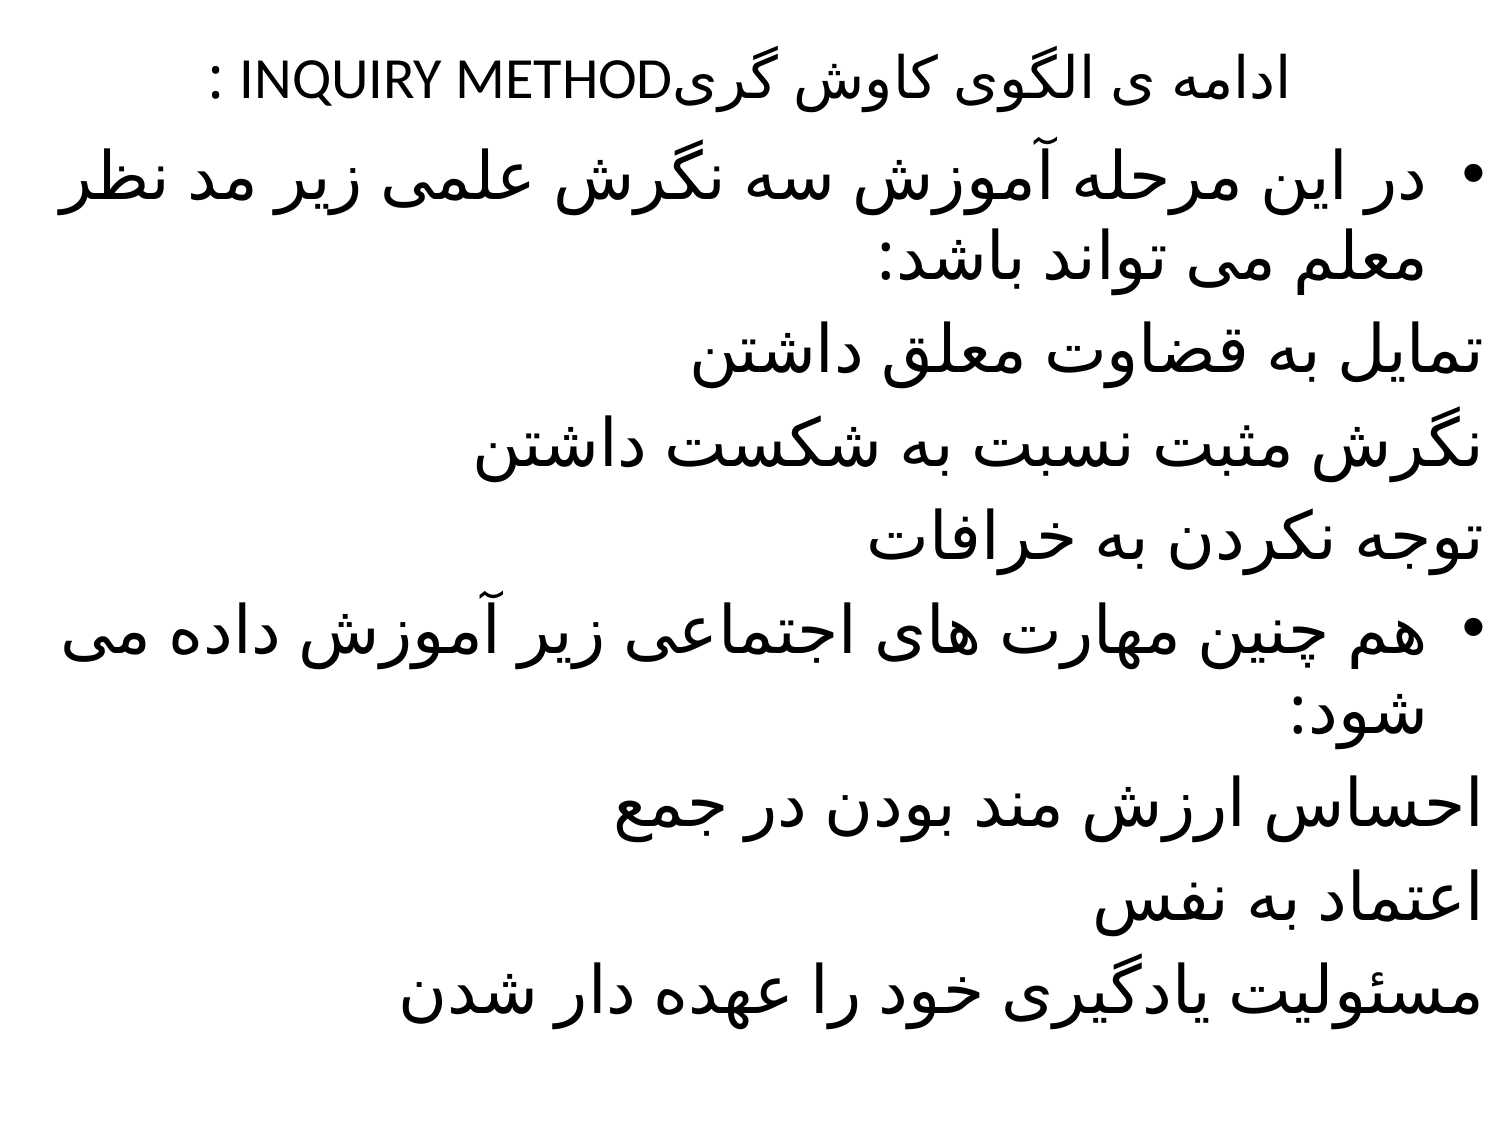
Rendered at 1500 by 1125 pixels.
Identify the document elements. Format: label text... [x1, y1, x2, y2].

list در این مرحله آموزش سه نگرش علمی زیر مد نظر معلم می تواند باشد: تمایل به قضاوت معلق داشتن نگرش مثبت نسبت به شکست داشتن توجه نکردن به خرافات هم چنین مهارت های اجتماعی زیر آموزش داده می شود: احساس ارزش مند بودن در جمع اعتماد به نفس مسئولیت یادگیری خود را عهده دار شدن [0, 125, 1500, 1125]
title ادامه ی الگوی کاوش گریINQUIRY METHOD : [75, 0, 1425, 125]
